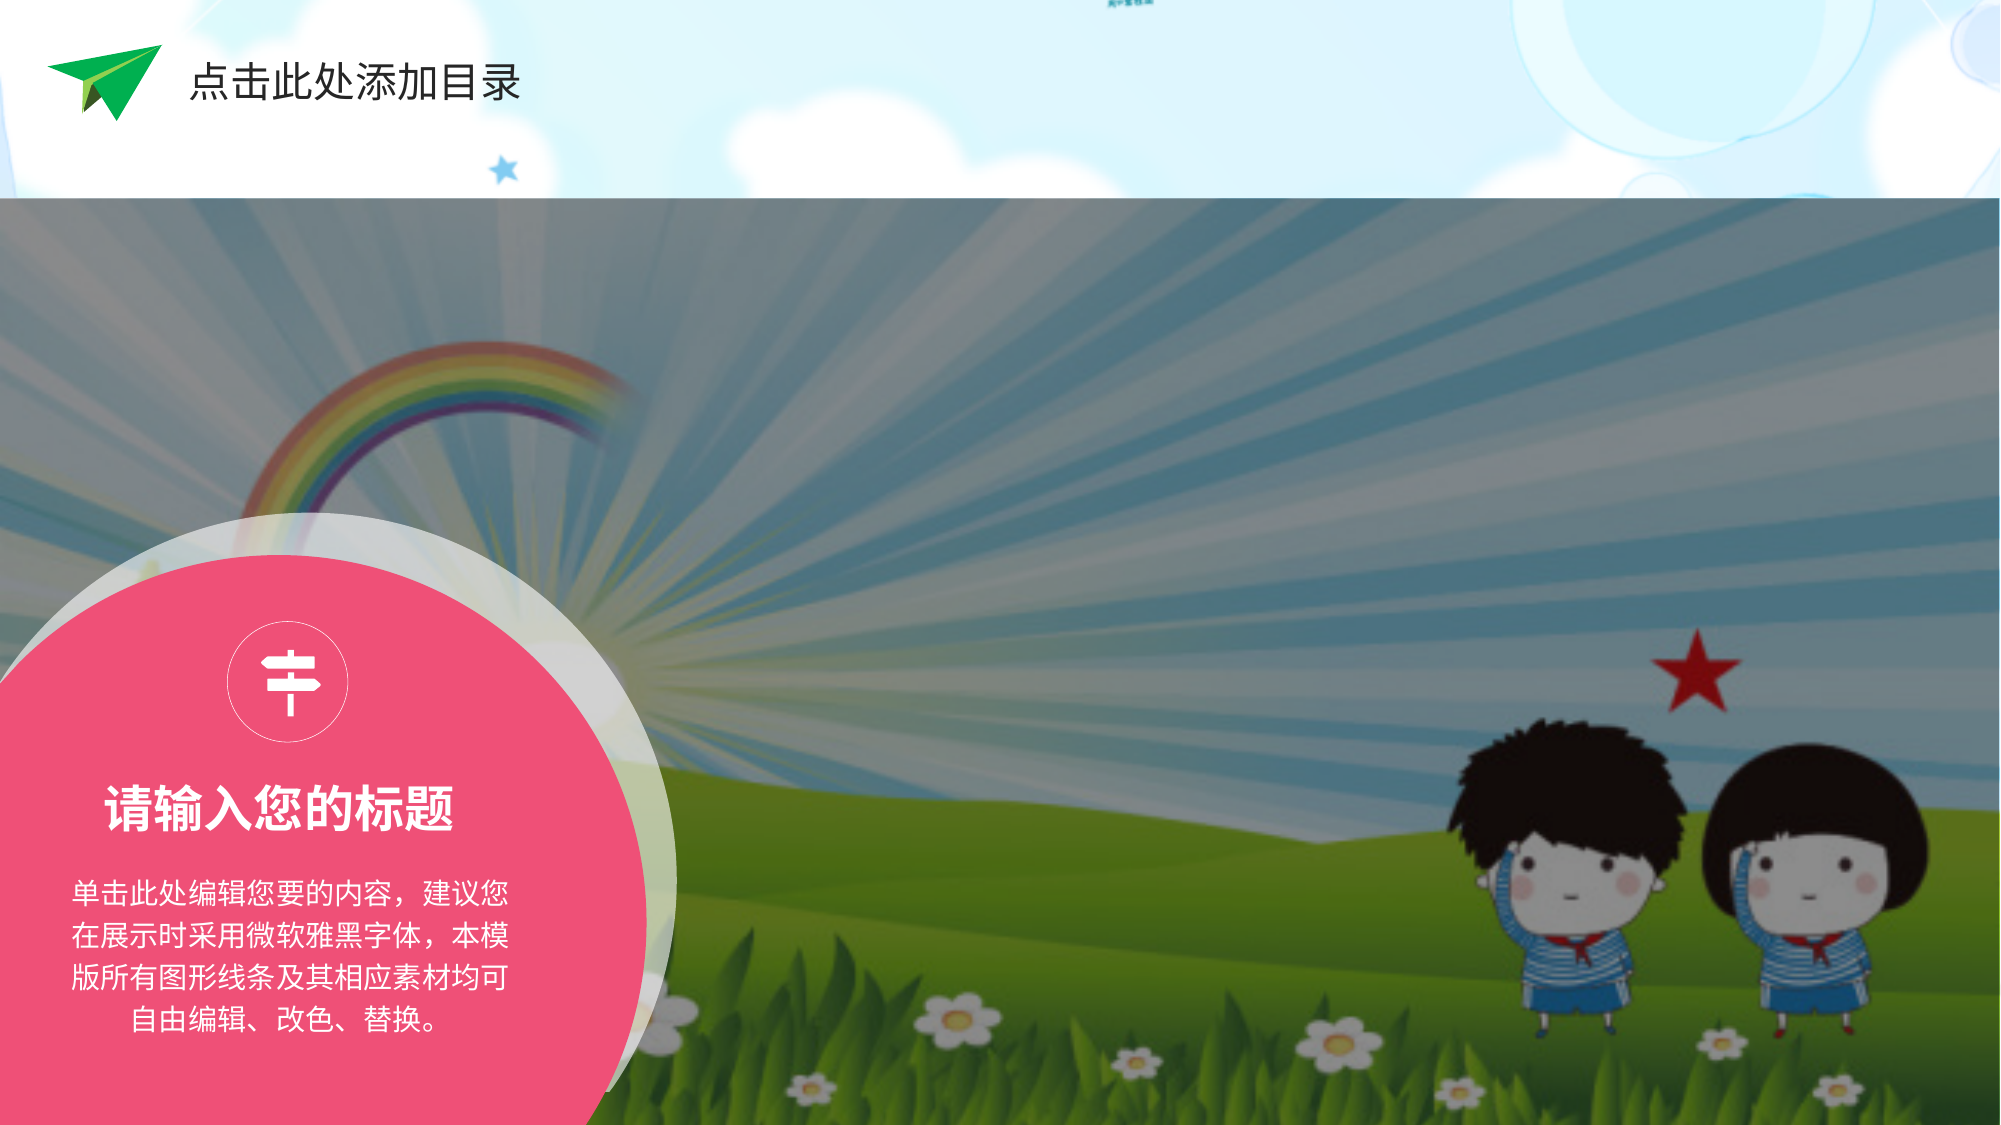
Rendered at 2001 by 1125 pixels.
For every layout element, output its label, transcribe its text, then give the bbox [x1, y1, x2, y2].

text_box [47, 44, 163, 121]
text_box 点击此处添加目录 [173, 48, 576, 113]
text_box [227, 621, 348, 743]
picture [0, 0, 2001, 1125]
